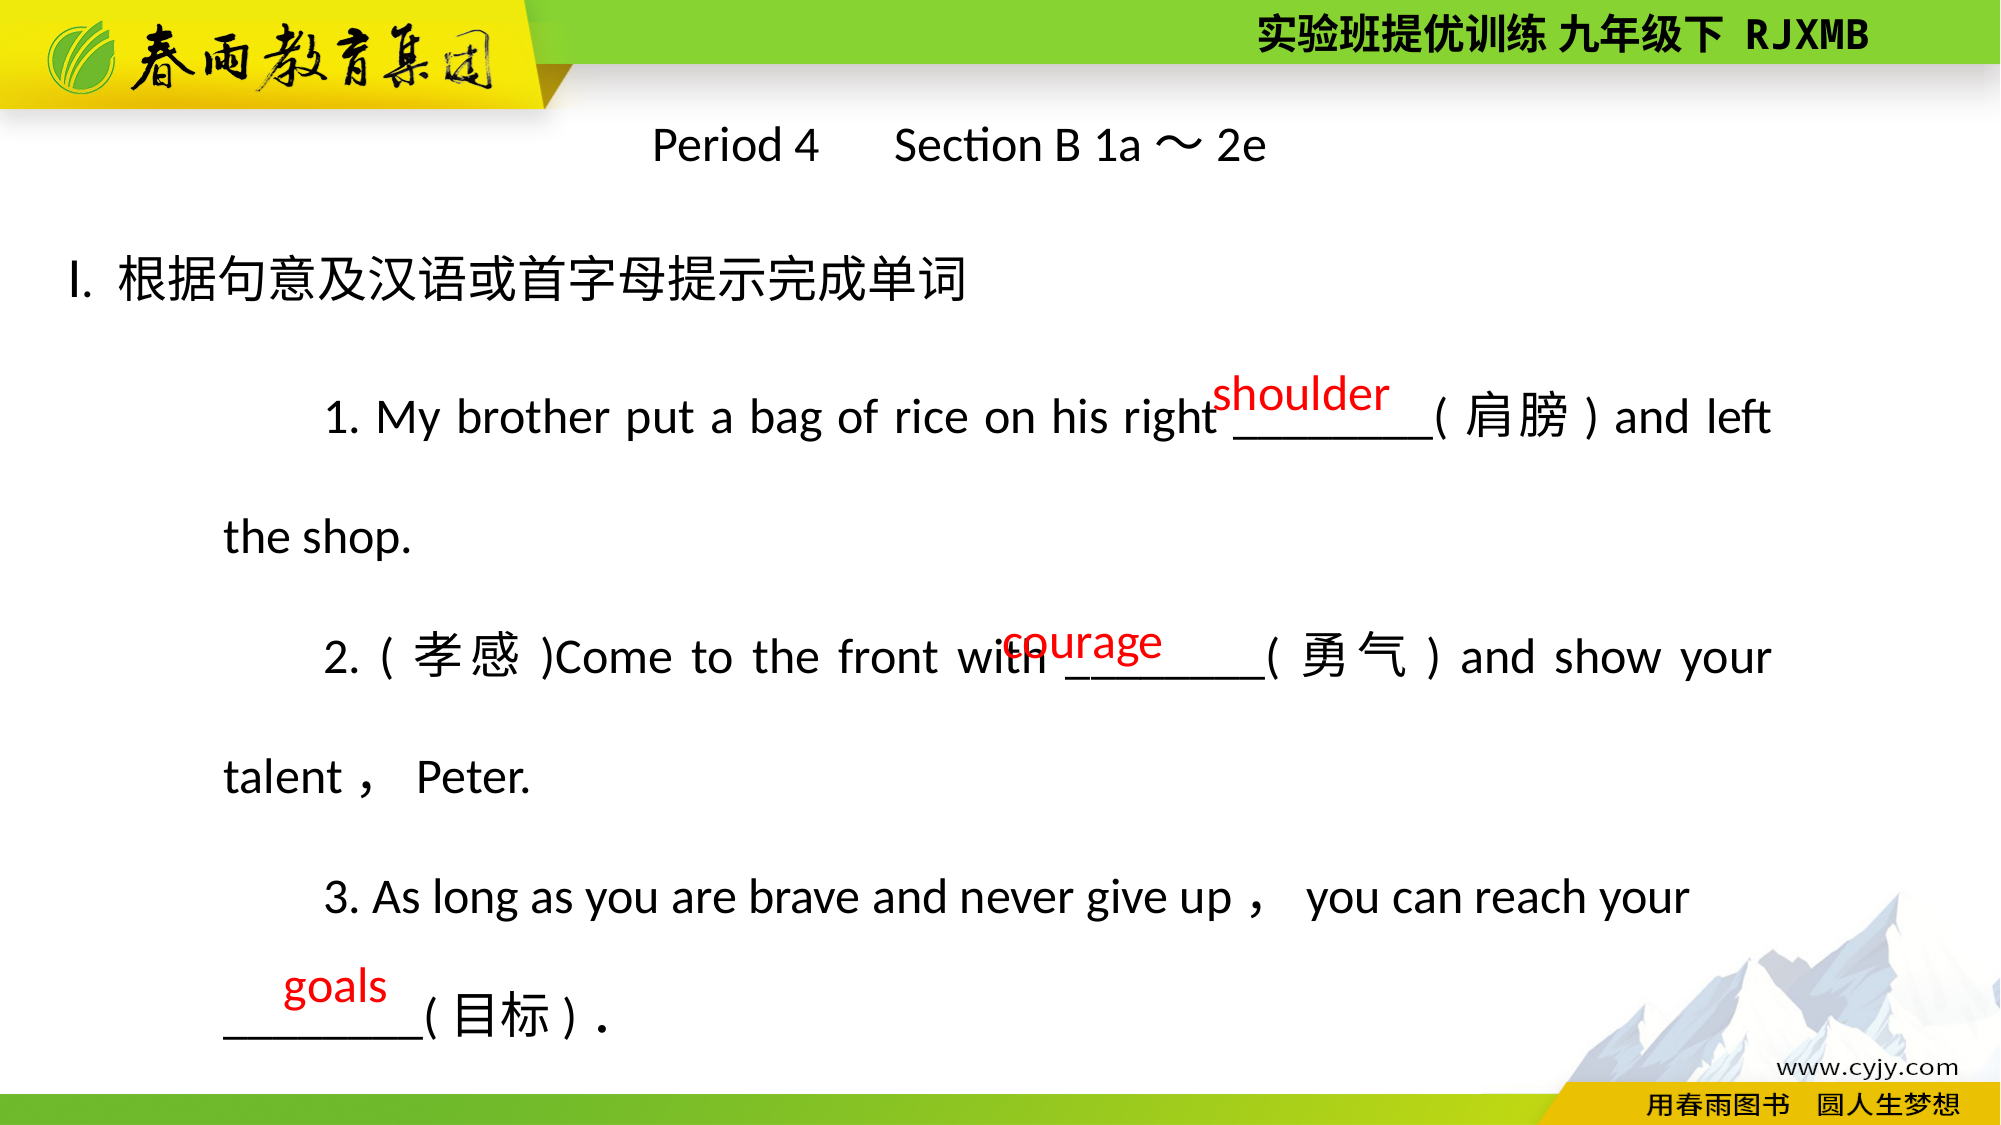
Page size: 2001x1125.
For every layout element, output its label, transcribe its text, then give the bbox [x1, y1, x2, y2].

text_box Period 4 Section B 1a～2e [637, 104, 1282, 179]
text_box goals [269, 944, 404, 1020]
text_box shoulder [1197, 353, 1406, 429]
text_box 1. My brother put a bag of rice on his right ________(肩膀) and left the shop. 2. (孝感)Come to the front with ________(勇气) and show your talent，Peter. 3. As long as you are brave and never give up，you can reach your ________(目标)． [208, 316, 1788, 1052]
picture [0, 0, 2001, 1125]
text_box Ⅰ. 根据句意及汉语或首字母提示完成单词 [0, 179, 1124, 315]
text_box courage [976, 600, 1179, 676]
